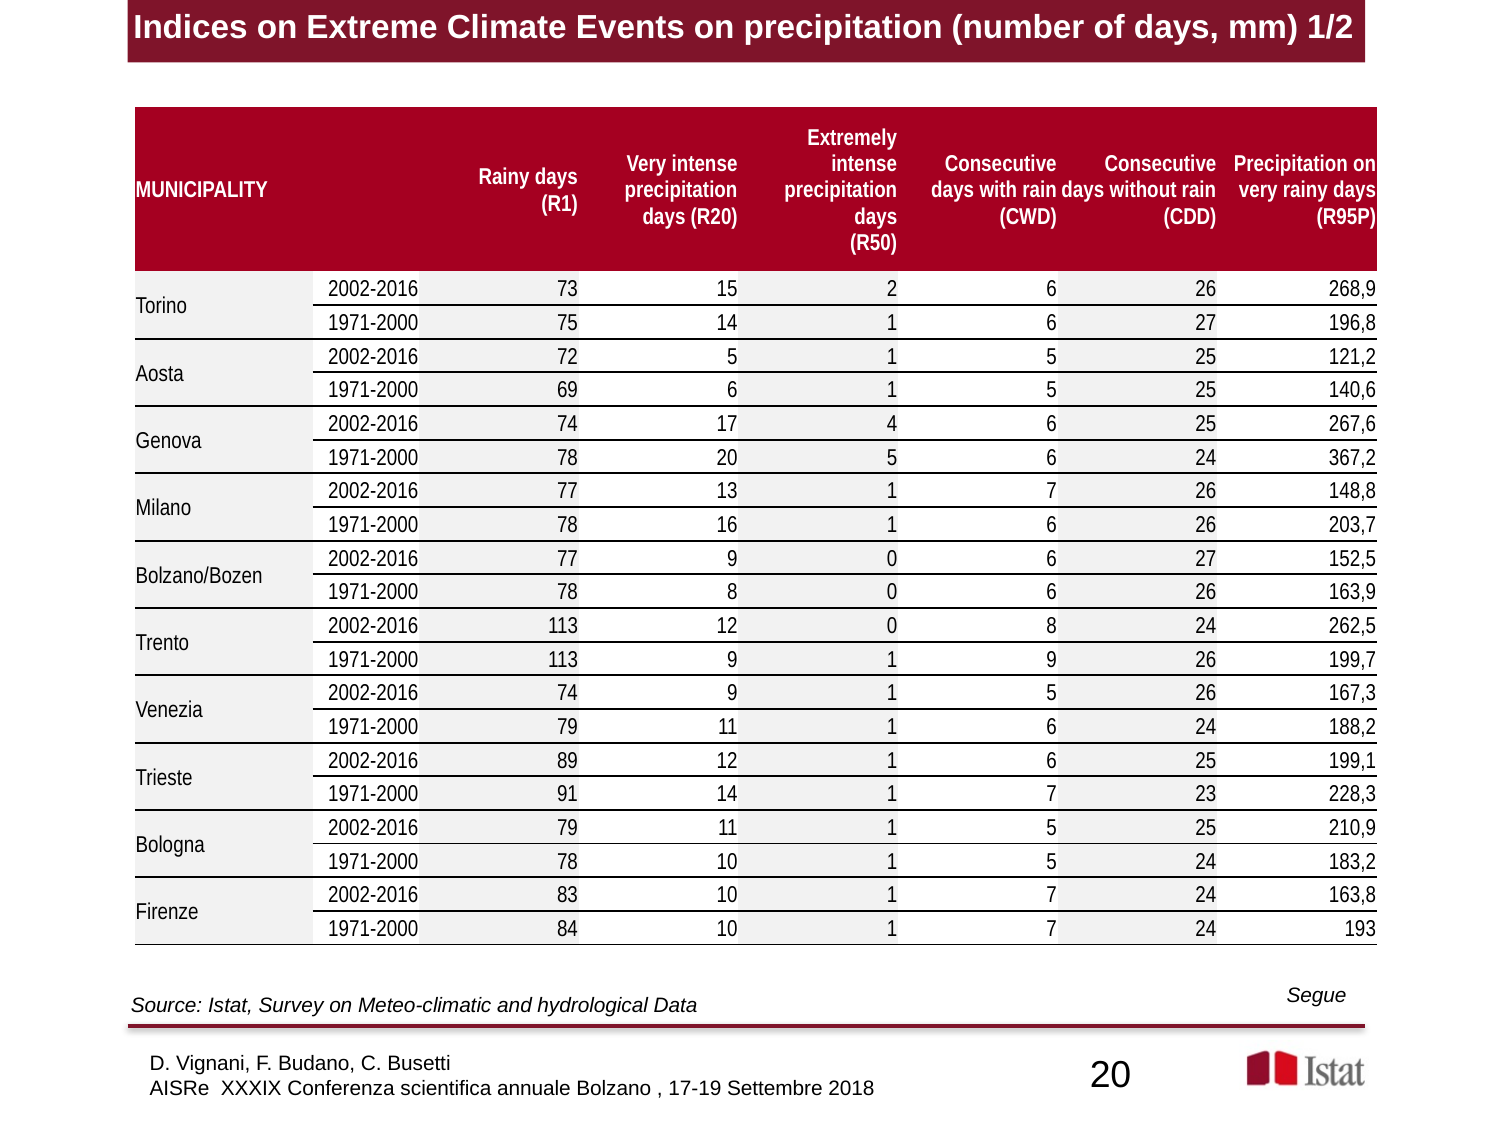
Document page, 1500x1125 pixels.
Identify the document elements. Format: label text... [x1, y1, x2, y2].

table_cell 9 [579, 542, 738, 573]
table_cell Bolzano/Bozen [135, 542, 313, 607]
table_cell 23 [1058, 777, 1217, 809]
table_cell 7 [898, 912, 1058, 944]
table_cell 148,8 [1217, 474, 1377, 506]
table_cell Aosta [135, 340, 313, 405]
table_cell 193 [1217, 912, 1377, 944]
table_cell 8 [898, 609, 1058, 641]
table_cell 5 [898, 340, 1058, 371]
table_cell 1971-2000 [313, 643, 419, 674]
table_cell 6 [898, 542, 1058, 573]
table_cell 11 [579, 811, 738, 843]
table_cell 183,2 [1217, 844, 1377, 876]
table_cell 15 [579, 271, 738, 304]
slide_number 20 [1074, 1042, 1425, 1103]
text_box Source: Istat, Survey on Meteo-climatic and hydrological Data [115, 984, 740, 1025]
table_header Consecutive days without rain (CDD) [1058, 107, 1217, 271]
table_cell 1971-2000 [313, 575, 419, 607]
table_cell 2002-2016 [313, 542, 419, 573]
table_cell 26 [1058, 271, 1217, 304]
table_cell 8 [579, 575, 738, 607]
table_cell 188,2 [1217, 710, 1377, 742]
table_cell 113 [419, 643, 579, 674]
table_cell 24 [1058, 441, 1217, 472]
table_cell 1971-2000 [313, 441, 419, 472]
table_cell 12 [579, 744, 738, 775]
table_cell 7 [898, 474, 1058, 506]
table_header MUNICIPALITY [135, 107, 313, 271]
text_box Segue [1271, 974, 1373, 1015]
table_cell 26 [1058, 676, 1217, 708]
table_cell 12 [579, 609, 738, 641]
table_cell 91 [419, 777, 579, 809]
table_cell 1971-2000 [313, 373, 419, 405]
table_cell 5 [898, 844, 1058, 876]
table_cell 24 [1058, 609, 1217, 641]
text_box Indices on Extreme Climate Events on precipitation (number of days, mm) 1/2 [104, 5, 1425, 63]
table_cell Torino [135, 271, 313, 338]
table_cell Bologna [135, 811, 313, 876]
table_header [313, 107, 419, 271]
table_cell 89 [419, 744, 579, 775]
table_header Rainy days (R1) [419, 107, 579, 271]
table_cell 262,5 [1217, 609, 1377, 641]
table_cell 152,5 [1217, 542, 1377, 573]
table_cell 16 [579, 508, 738, 540]
table_cell 75 [419, 306, 579, 338]
table_cell 25 [1058, 373, 1217, 405]
table_cell 25 [1058, 744, 1217, 775]
table_cell 10 [579, 912, 738, 944]
table_cell 74 [419, 407, 579, 439]
table_cell 1971-2000 [313, 508, 419, 540]
table_cell 6 [898, 306, 1058, 338]
table_cell 1 [738, 474, 898, 506]
table_cell 2002-2016 [313, 878, 419, 910]
table_cell 163,8 [1217, 878, 1377, 910]
table_cell 13 [579, 474, 738, 506]
table_cell 25 [1058, 407, 1217, 439]
table_cell 228,3 [1217, 777, 1377, 809]
table_cell 7 [898, 777, 1058, 809]
table_cell 25 [1058, 811, 1217, 843]
table_cell 0 [738, 542, 898, 573]
text_box D. Vignani, F. Budano, C. Busetti AISRe XXXIX Conferenza scientifica annuale Bolzano , 17-19 Settembre 2018 [134, 1042, 997, 1108]
table_cell 84 [419, 912, 579, 944]
table_cell 10 [579, 878, 738, 910]
table_cell 27 [1058, 306, 1217, 338]
table_cell 6 [898, 441, 1058, 472]
table_cell 69 [419, 373, 579, 405]
table_cell 1 [738, 912, 898, 944]
table_cell 10 [579, 844, 738, 876]
table_cell 1 [738, 777, 898, 809]
table_cell Trieste [135, 744, 313, 809]
table_cell 1971-2000 [313, 710, 419, 742]
table_header Extremely intense precipitation days (R50) [738, 107, 898, 271]
table_cell 20 [579, 441, 738, 472]
table_cell 268,9 [1217, 271, 1377, 304]
table_cell 6 [898, 508, 1058, 540]
table_cell 196,8 [1217, 306, 1377, 338]
table_cell 24 [1058, 844, 1217, 876]
table_cell 1 [738, 710, 898, 742]
table_cell Milano [135, 474, 313, 540]
table_cell 1971-2000 [313, 844, 419, 876]
table_cell 2002-2016 [313, 609, 419, 641]
table_cell 1 [738, 744, 898, 775]
table_cell 79 [419, 710, 579, 742]
table_cell 1971-2000 [313, 777, 419, 809]
table_cell 26 [1058, 474, 1217, 506]
table_cell 4 [738, 407, 898, 439]
table_header Very intense precipitation days (R20) [579, 107, 738, 271]
table_cell 1 [738, 508, 898, 540]
table_cell 167,3 [1217, 676, 1377, 708]
table_cell 2002-2016 [313, 340, 419, 371]
table_cell 73 [419, 271, 579, 304]
table_cell 140,6 [1217, 373, 1377, 405]
table_header Consecutive days with rain (CWD) [898, 107, 1058, 271]
table_cell 17 [579, 407, 738, 439]
table_cell Genova [135, 407, 313, 472]
table_cell 24 [1058, 878, 1217, 910]
table_cell 210,9 [1217, 811, 1377, 843]
table_cell 6 [898, 744, 1058, 775]
table_cell 5 [898, 373, 1058, 405]
table_cell 78 [419, 508, 579, 540]
table_cell 78 [419, 575, 579, 607]
table_cell 77 [419, 542, 579, 573]
table_cell 2002-2016 [313, 407, 419, 439]
table_cell 6 [898, 575, 1058, 607]
table_cell 27 [1058, 542, 1217, 573]
table_cell 72 [419, 340, 579, 371]
table_cell 11 [579, 710, 738, 742]
table_cell 26 [1058, 508, 1217, 540]
table_cell 79 [419, 811, 579, 843]
table_cell 2002-2016 [313, 676, 419, 708]
table_cell 9 [898, 643, 1058, 674]
table_cell 267,6 [1217, 407, 1377, 439]
table_cell 1 [738, 676, 898, 708]
table_cell 5 [738, 441, 898, 472]
table_cell 1 [738, 844, 898, 876]
table_cell 6 [898, 710, 1058, 742]
table_cell 1971-2000 [313, 306, 419, 338]
table_cell Trento [135, 609, 313, 674]
table_cell 6 [898, 271, 1058, 304]
table_cell 7 [898, 878, 1058, 910]
table_cell 78 [419, 441, 579, 472]
table_cell 24 [1058, 710, 1217, 742]
table_cell 74 [419, 676, 579, 708]
table_cell 24 [1058, 912, 1217, 944]
table_cell 1 [738, 811, 898, 843]
table_cell 2002-2016 [313, 811, 419, 843]
table_cell Venezia [135, 676, 313, 742]
table_cell 0 [738, 575, 898, 607]
table_cell 2002-2016 [313, 271, 419, 304]
table_cell 14 [579, 777, 738, 809]
table_cell 163,9 [1217, 575, 1377, 607]
table_cell 2 [738, 271, 898, 304]
table_cell 6 [898, 407, 1058, 439]
table_cell 1 [738, 306, 898, 338]
table_header Precipitation on very rainy days (R95P) [1217, 107, 1377, 271]
table_cell 5 [579, 340, 738, 371]
table_cell 77 [419, 474, 579, 506]
table_cell 2002-2016 [313, 744, 419, 775]
table_cell 9 [579, 643, 738, 674]
table_cell 0 [738, 609, 898, 641]
table_cell 14 [579, 306, 738, 338]
table_cell 1 [738, 373, 898, 405]
table_cell 1 [738, 643, 898, 674]
table_cell 203,7 [1217, 508, 1377, 540]
table_cell 78 [419, 844, 579, 876]
table_cell 6 [579, 373, 738, 405]
table_cell 199,7 [1217, 643, 1377, 674]
table_cell 26 [1058, 643, 1217, 674]
table_cell 199,1 [1217, 744, 1377, 775]
table_cell 1971-2000 [313, 912, 419, 944]
table_cell 83 [419, 878, 579, 910]
table_cell 25 [1058, 340, 1217, 371]
table_cell 5 [898, 676, 1058, 708]
table_cell 1 [738, 340, 898, 371]
table_cell 121,2 [1217, 340, 1377, 371]
table_cell 5 [898, 811, 1058, 843]
table_cell 2002-2016 [313, 474, 419, 506]
table_cell 1 [738, 878, 898, 910]
table_cell 9 [579, 676, 738, 708]
table_cell 26 [1058, 575, 1217, 607]
table_cell 367,2 [1217, 441, 1377, 472]
table_cell 113 [419, 609, 579, 641]
table_cell Firenze [135, 878, 313, 944]
